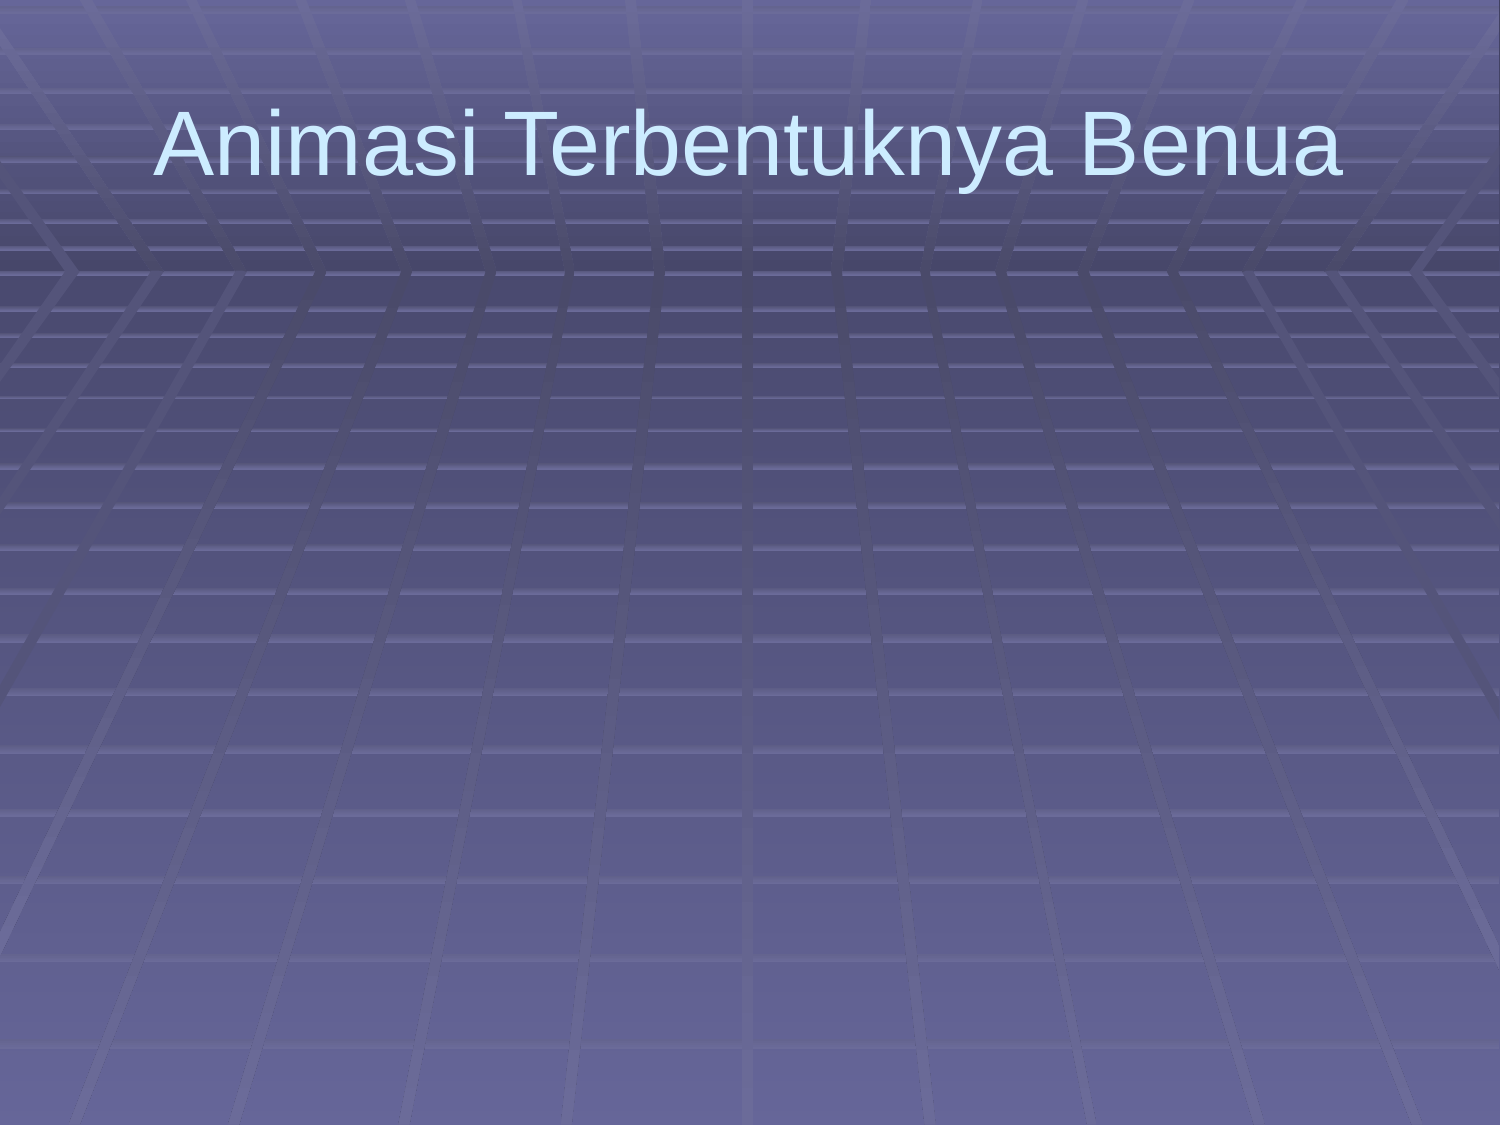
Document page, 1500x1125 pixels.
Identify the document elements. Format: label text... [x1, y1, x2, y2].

title Animasi Terbentuknya Benua [74, 44, 1425, 233]
